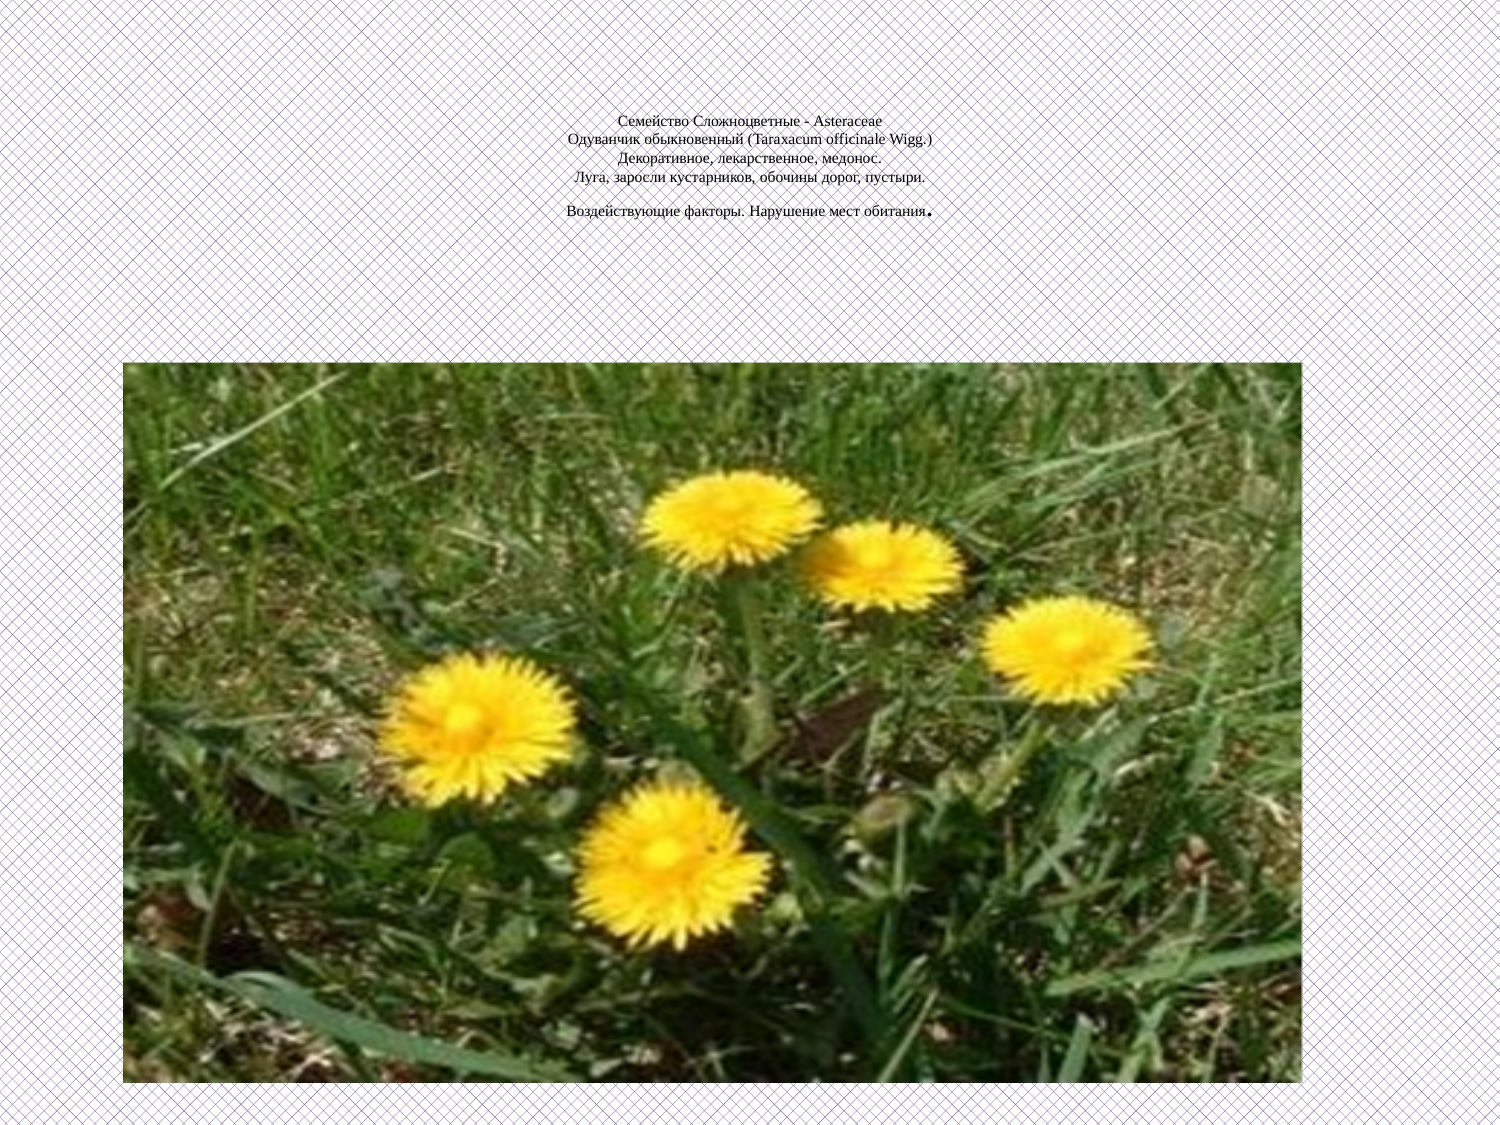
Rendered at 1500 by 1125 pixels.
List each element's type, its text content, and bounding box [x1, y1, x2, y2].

title Семейство Сложноцветные - Asteraceae Одуванчик обыкновенный (Taraxacum officinale Wigg.) Декоративное, лекарственное, медонос. Луга, заросли кустарников, обочины дорог, пустыри. Воздействующие факторы. Нарушение мест обитания. [75, 45, 1425, 233]
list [123, 361, 1306, 1083]
